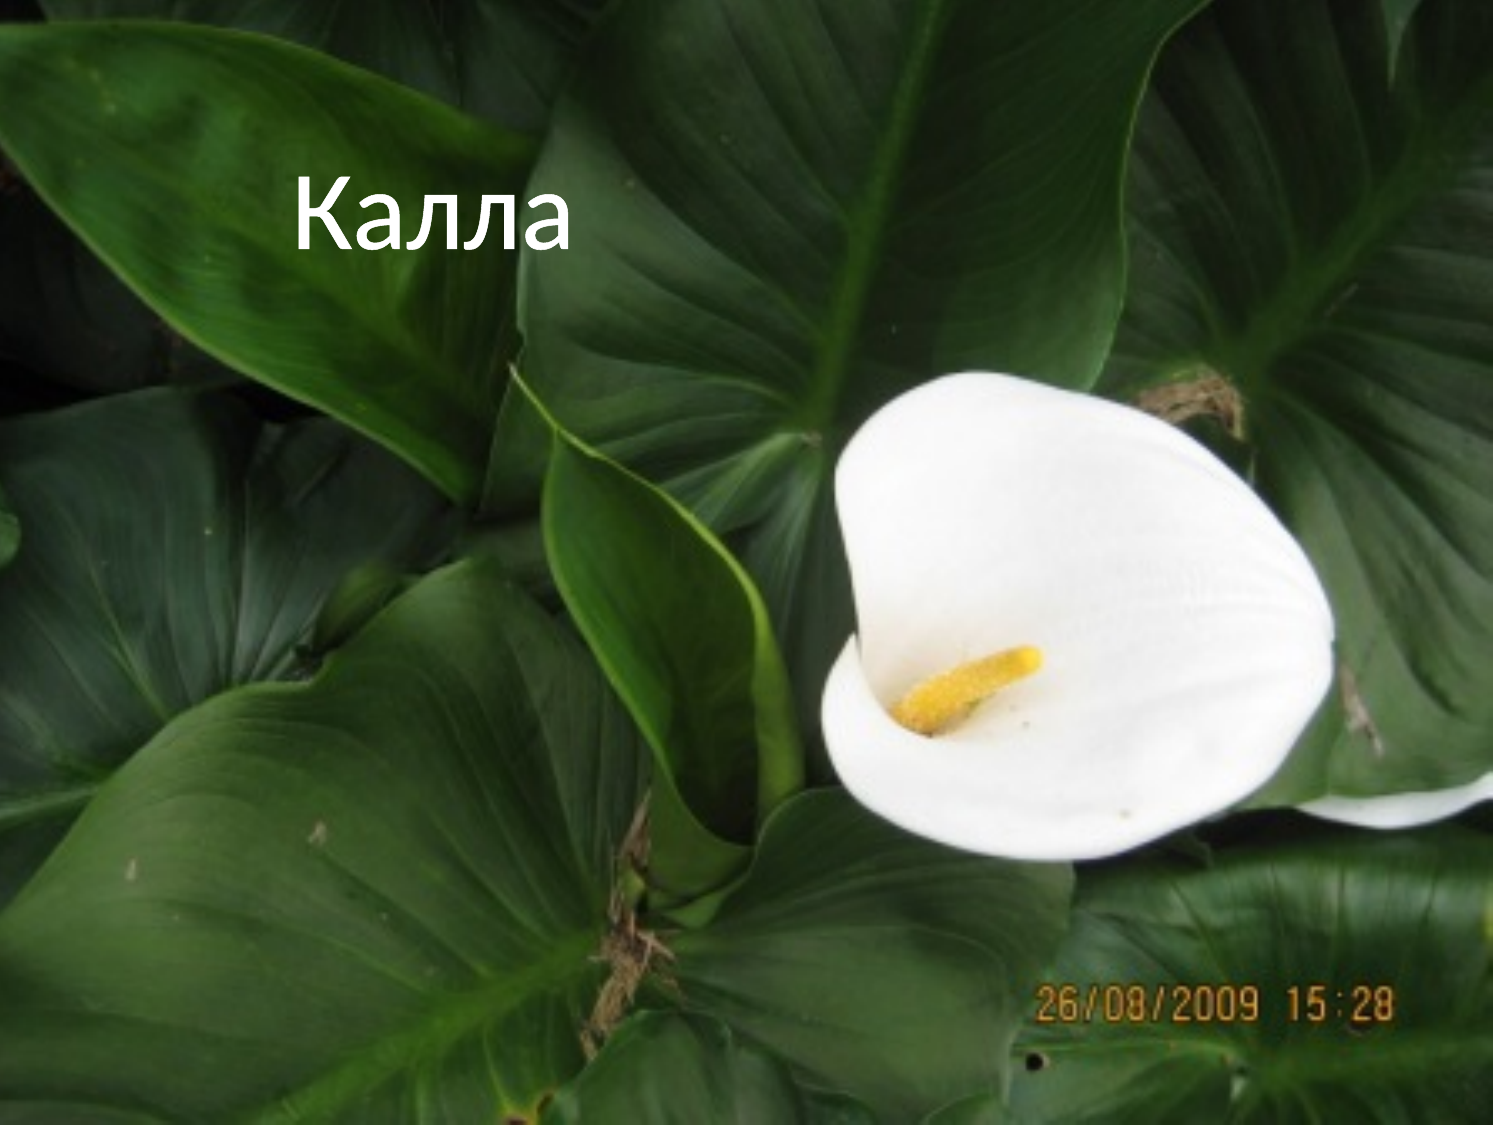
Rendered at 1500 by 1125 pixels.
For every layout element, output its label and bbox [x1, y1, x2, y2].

list [0, 0, 1493, 1125]
